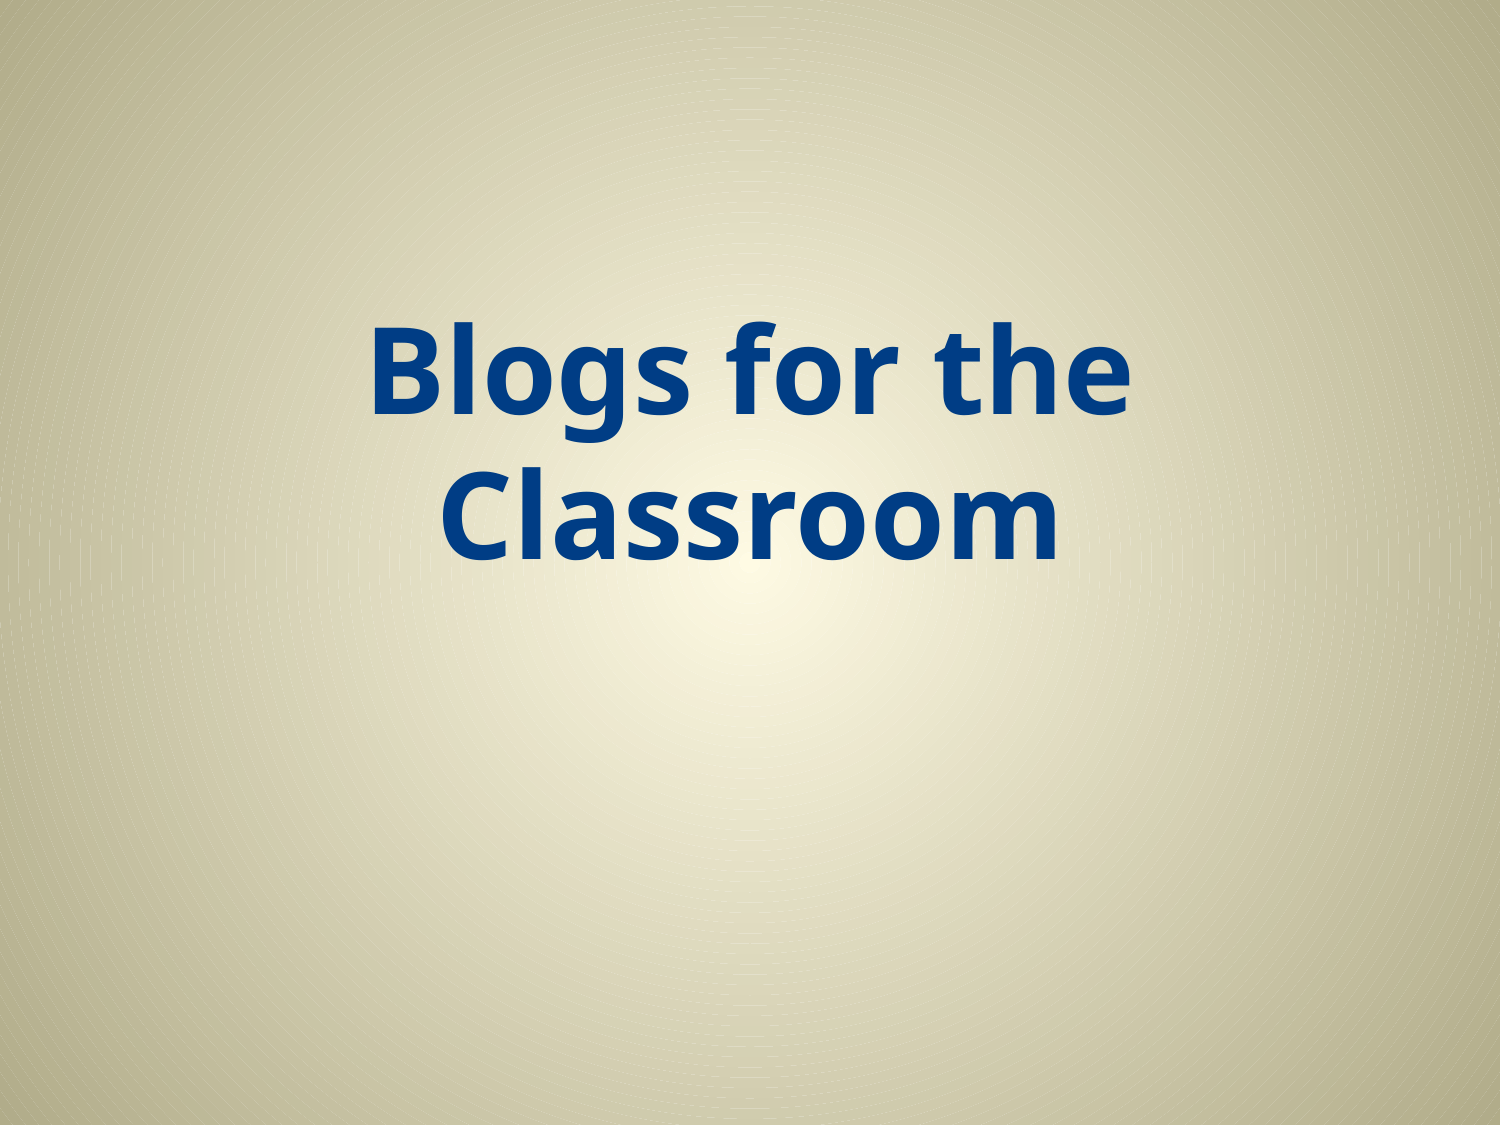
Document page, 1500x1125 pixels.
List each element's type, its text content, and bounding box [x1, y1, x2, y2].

title Blogs for the Classroom [112, 162, 1388, 591]
